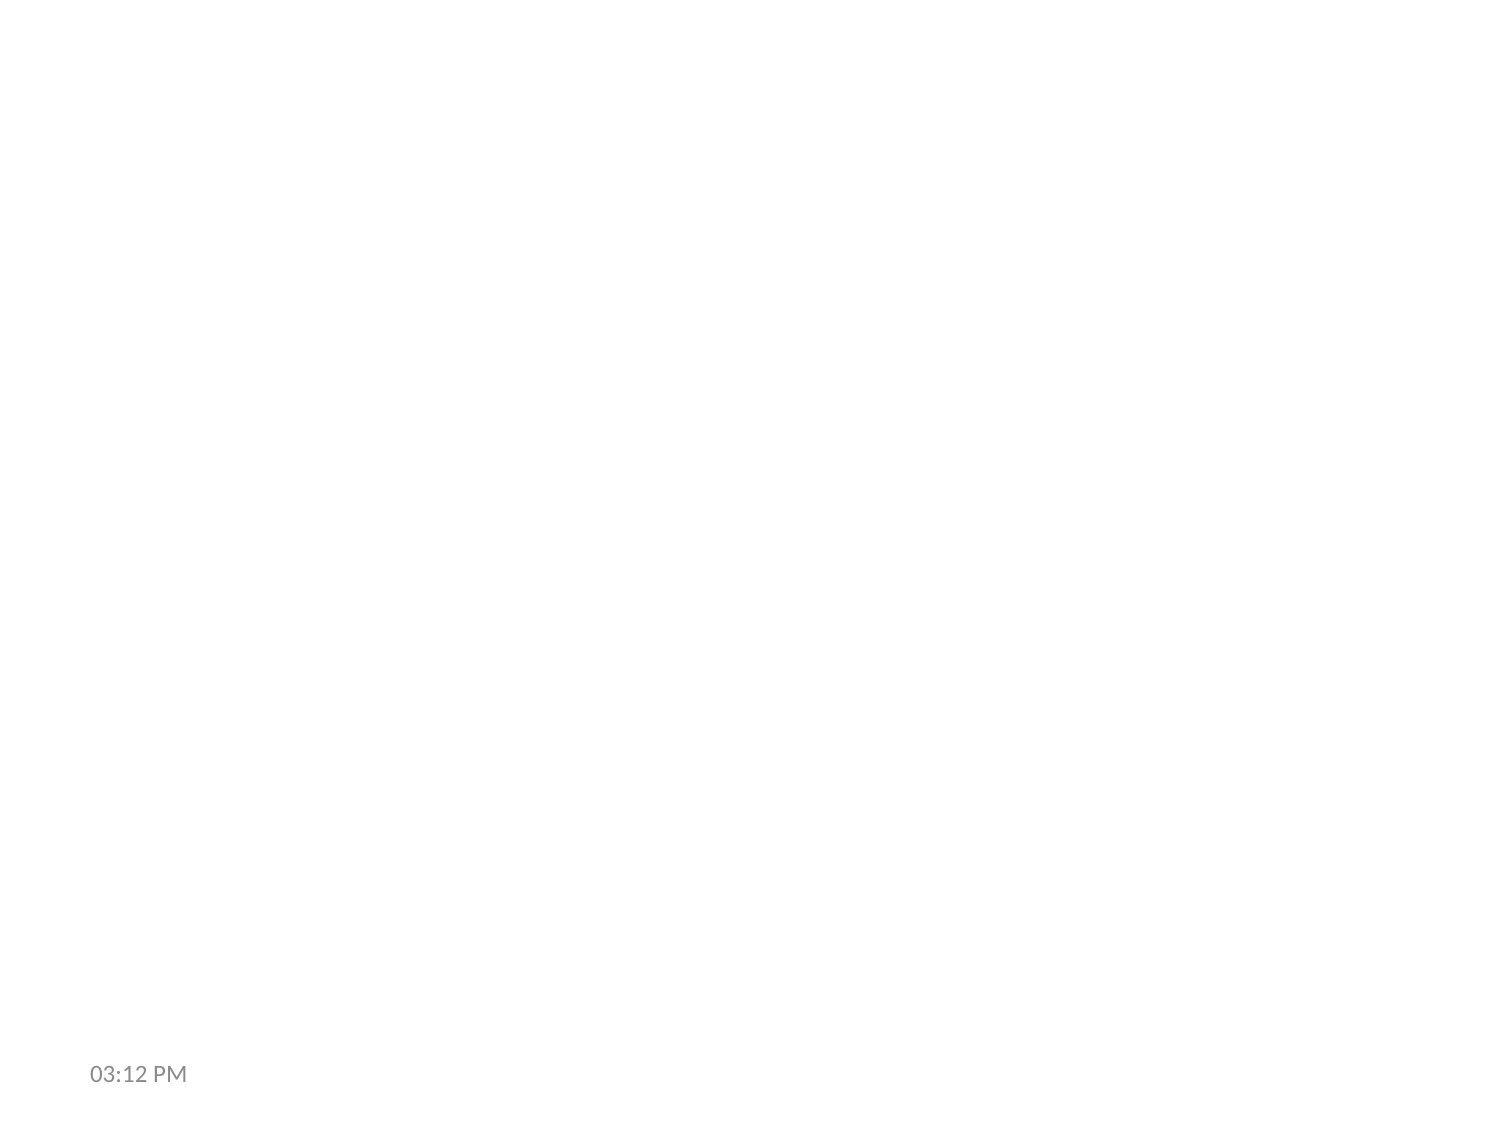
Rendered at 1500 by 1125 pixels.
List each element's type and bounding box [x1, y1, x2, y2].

slide_number [75, 1042, 425, 1103]
